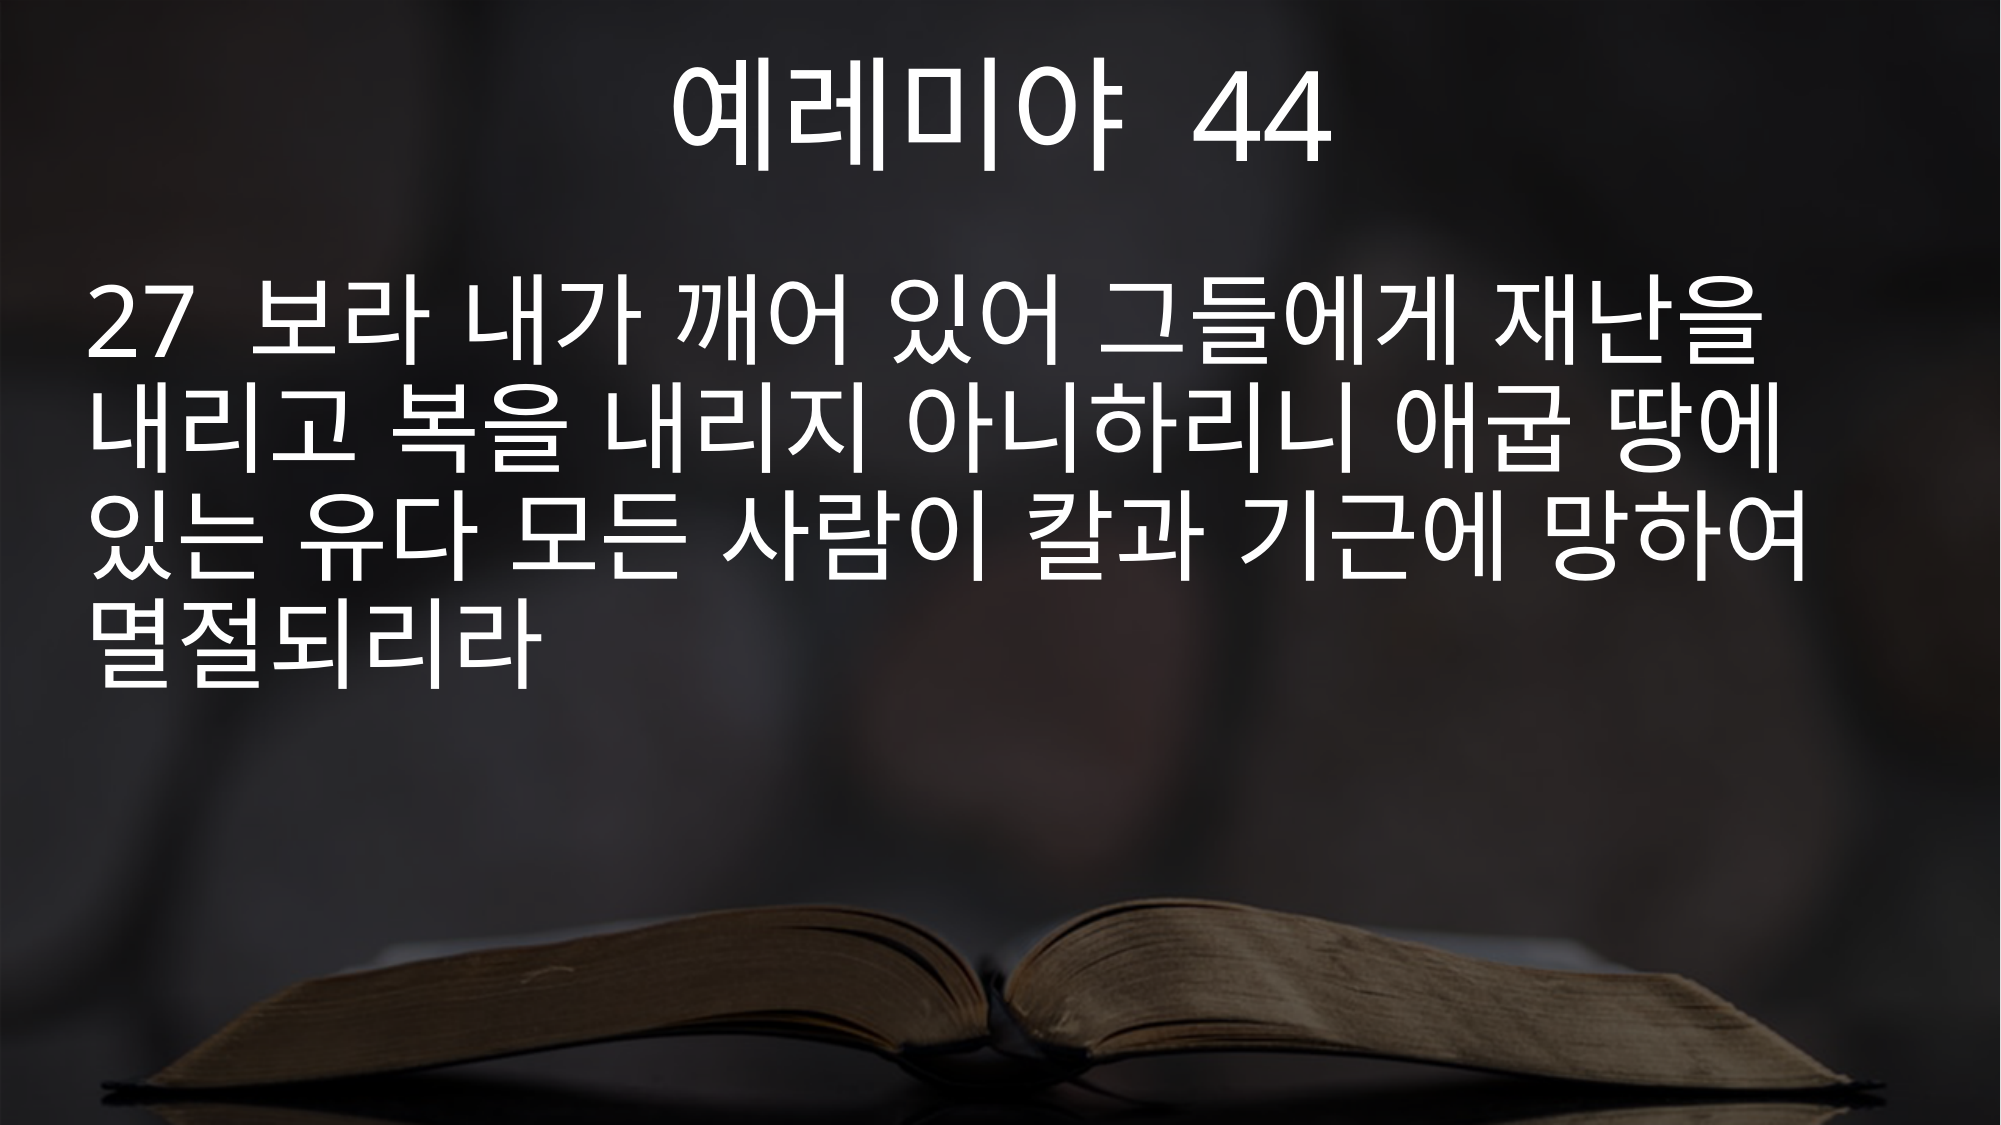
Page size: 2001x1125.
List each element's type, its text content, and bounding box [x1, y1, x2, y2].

picture [0, 0, 2001, 1125]
list 27 보라 내가 깨어 있어 그들에게 재난을 내리고 복을 내리지 아니하리니 애굽 땅에 있는 유다 모든 사람이 칼과 기근에 망하여 멸절되리라 [69, 263, 1953, 423]
footer 예레미야 44 [0, 32, 2000, 192]
